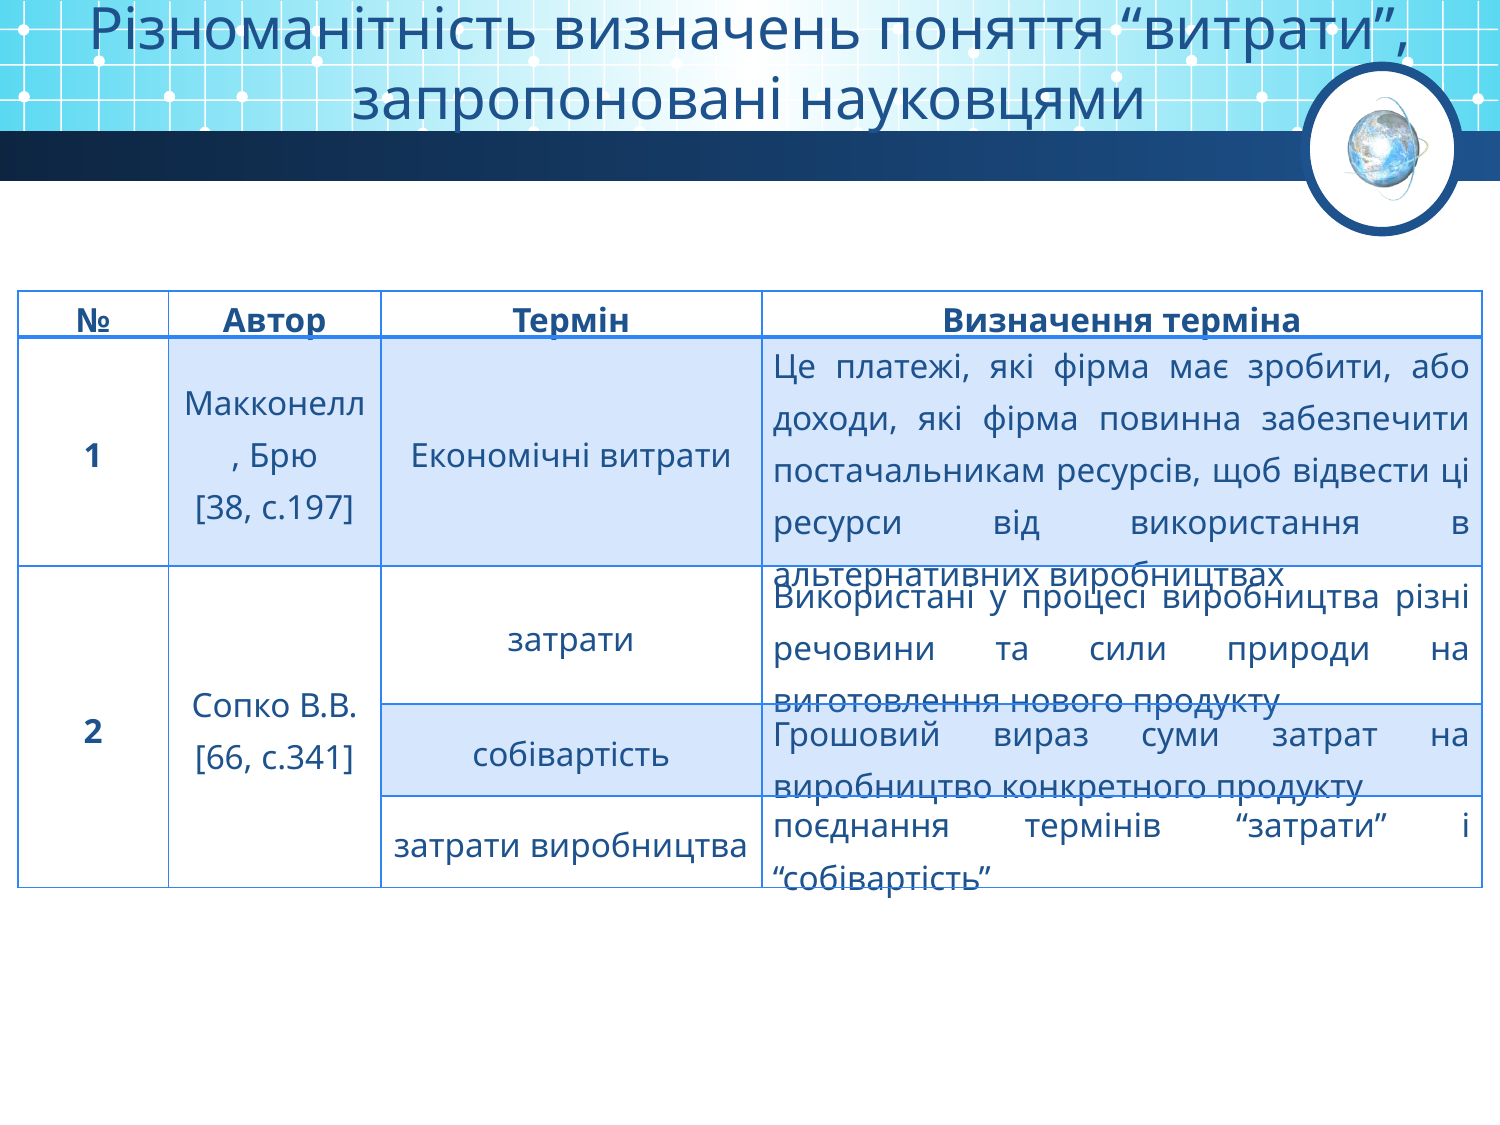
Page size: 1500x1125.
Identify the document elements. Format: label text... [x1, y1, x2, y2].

table_header Визначення терміна [763, 292, 1481, 335]
table_cell 2 [19, 567, 168, 887]
table_cell Використані у процесі виробництва різні речовини та сили природи на виготовлення нового продукту [763, 567, 1481, 703]
table_cell затрати виробництва [382, 797, 761, 887]
table_cell поєднання термінів “затрати” і “собівартість” [763, 797, 1481, 887]
table_cell Сопко В.В. [66, с.341] [169, 567, 380, 887]
table_cell 1 [19, 339, 168, 565]
text_box Різноманітність визначень поняття “витрати”, запропоновані науковцями [0, 0, 1500, 139]
table_cell Це платежі, які фірма має зробити, або доходи, які фірма повинна забезпечити постачальникам ресурсів, щоб відвести ці ресурси від використання в альтернативних виробництвах [763, 339, 1481, 565]
table_cell Грошовий вираз суми затрат на виробництво конкретного продукту [763, 705, 1481, 795]
picture [1310, 139, 1454, 226]
table_cell затрати [382, 567, 761, 703]
table_header Термін [382, 292, 761, 335]
table_header № [19, 292, 168, 335]
table_cell Економічні витрати [382, 339, 761, 565]
table_cell собівартість [382, 705, 761, 795]
table_header Автор [169, 292, 380, 335]
table_cell Макконелл, Брю [38, с.197] [169, 339, 380, 565]
